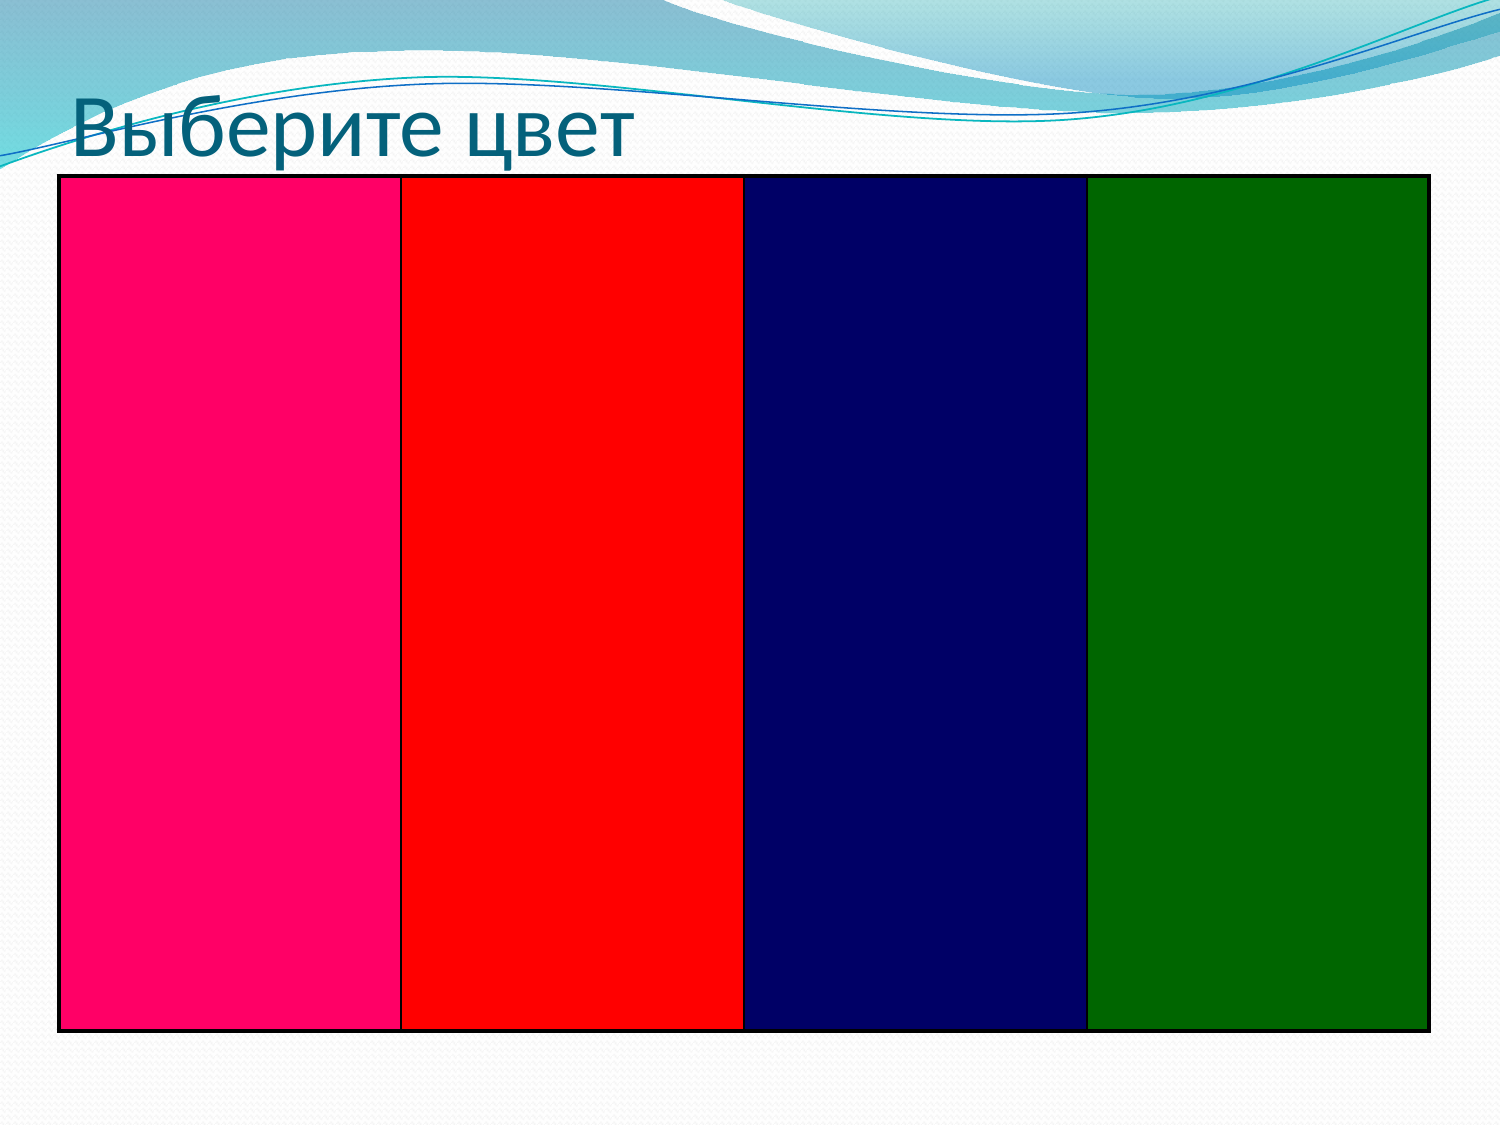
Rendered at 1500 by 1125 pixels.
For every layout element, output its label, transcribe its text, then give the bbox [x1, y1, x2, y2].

title Выберите цвет [70, 58, 1421, 174]
list [75, 1033, 1425, 1038]
table_header [402, 178, 743, 1029]
table_header [745, 178, 1086, 1029]
table_header [1088, 178, 1427, 1029]
table_header [61, 178, 400, 1029]
